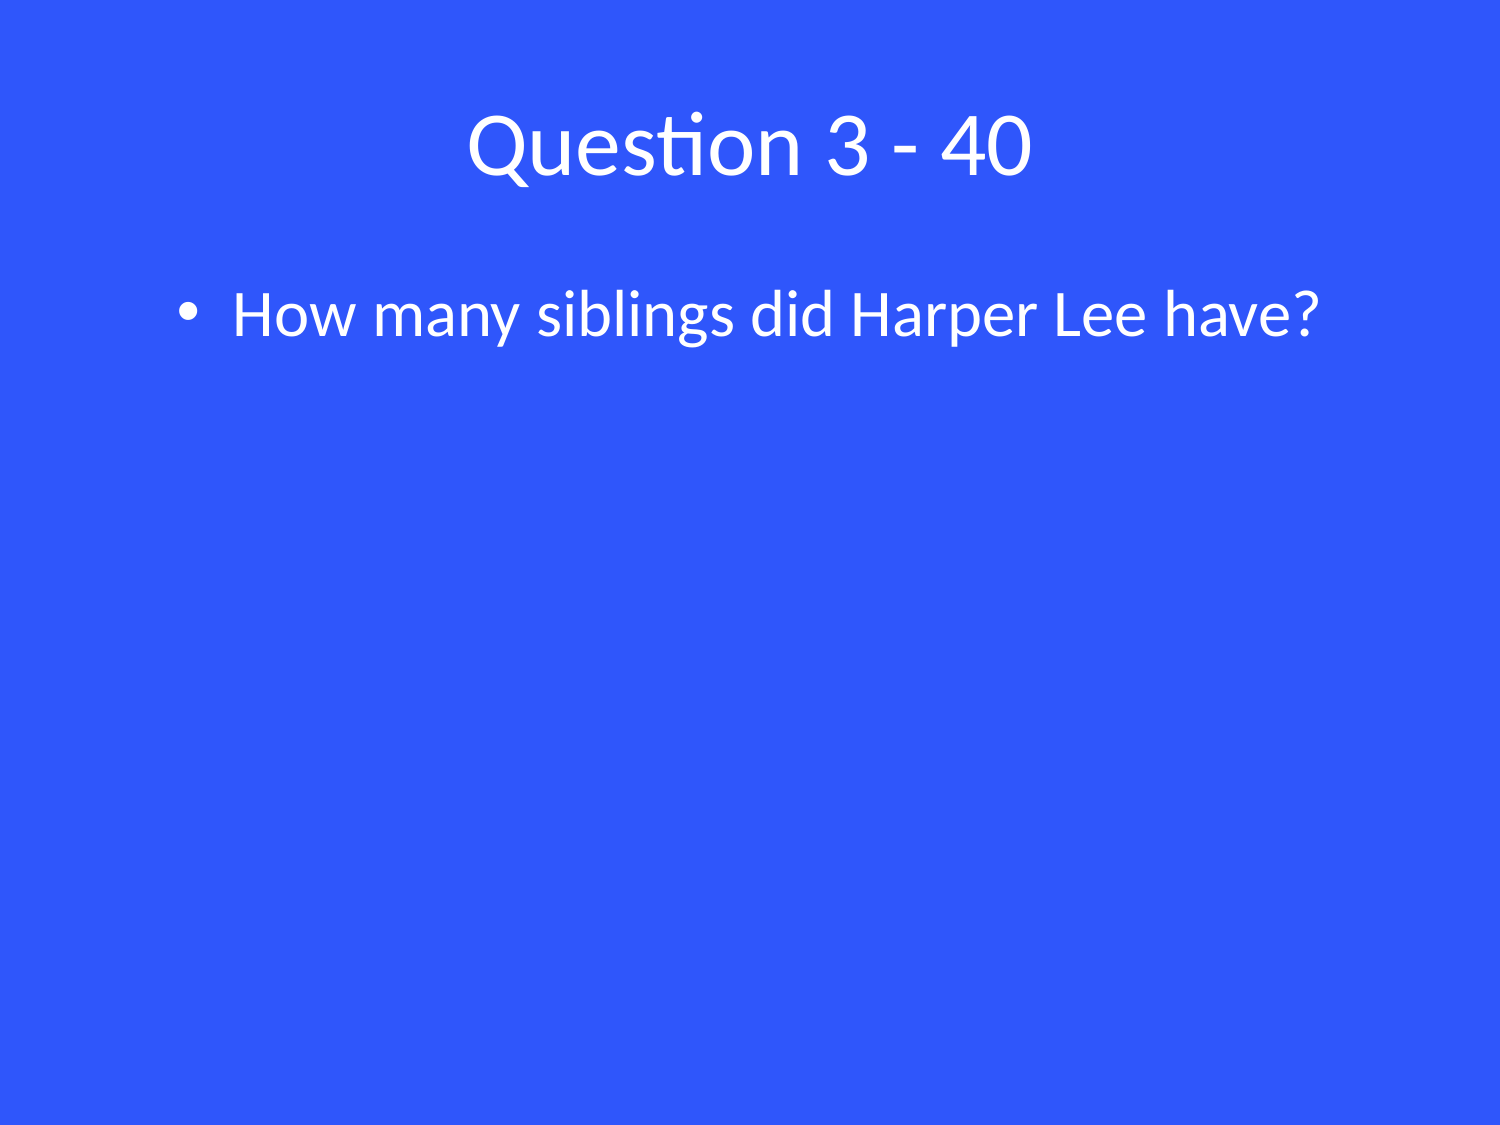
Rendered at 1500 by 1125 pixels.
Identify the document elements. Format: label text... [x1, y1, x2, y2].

title Question 3 - 40 [74, 44, 1426, 233]
list How many siblings did Harper Lee have? [74, 262, 1426, 1006]
